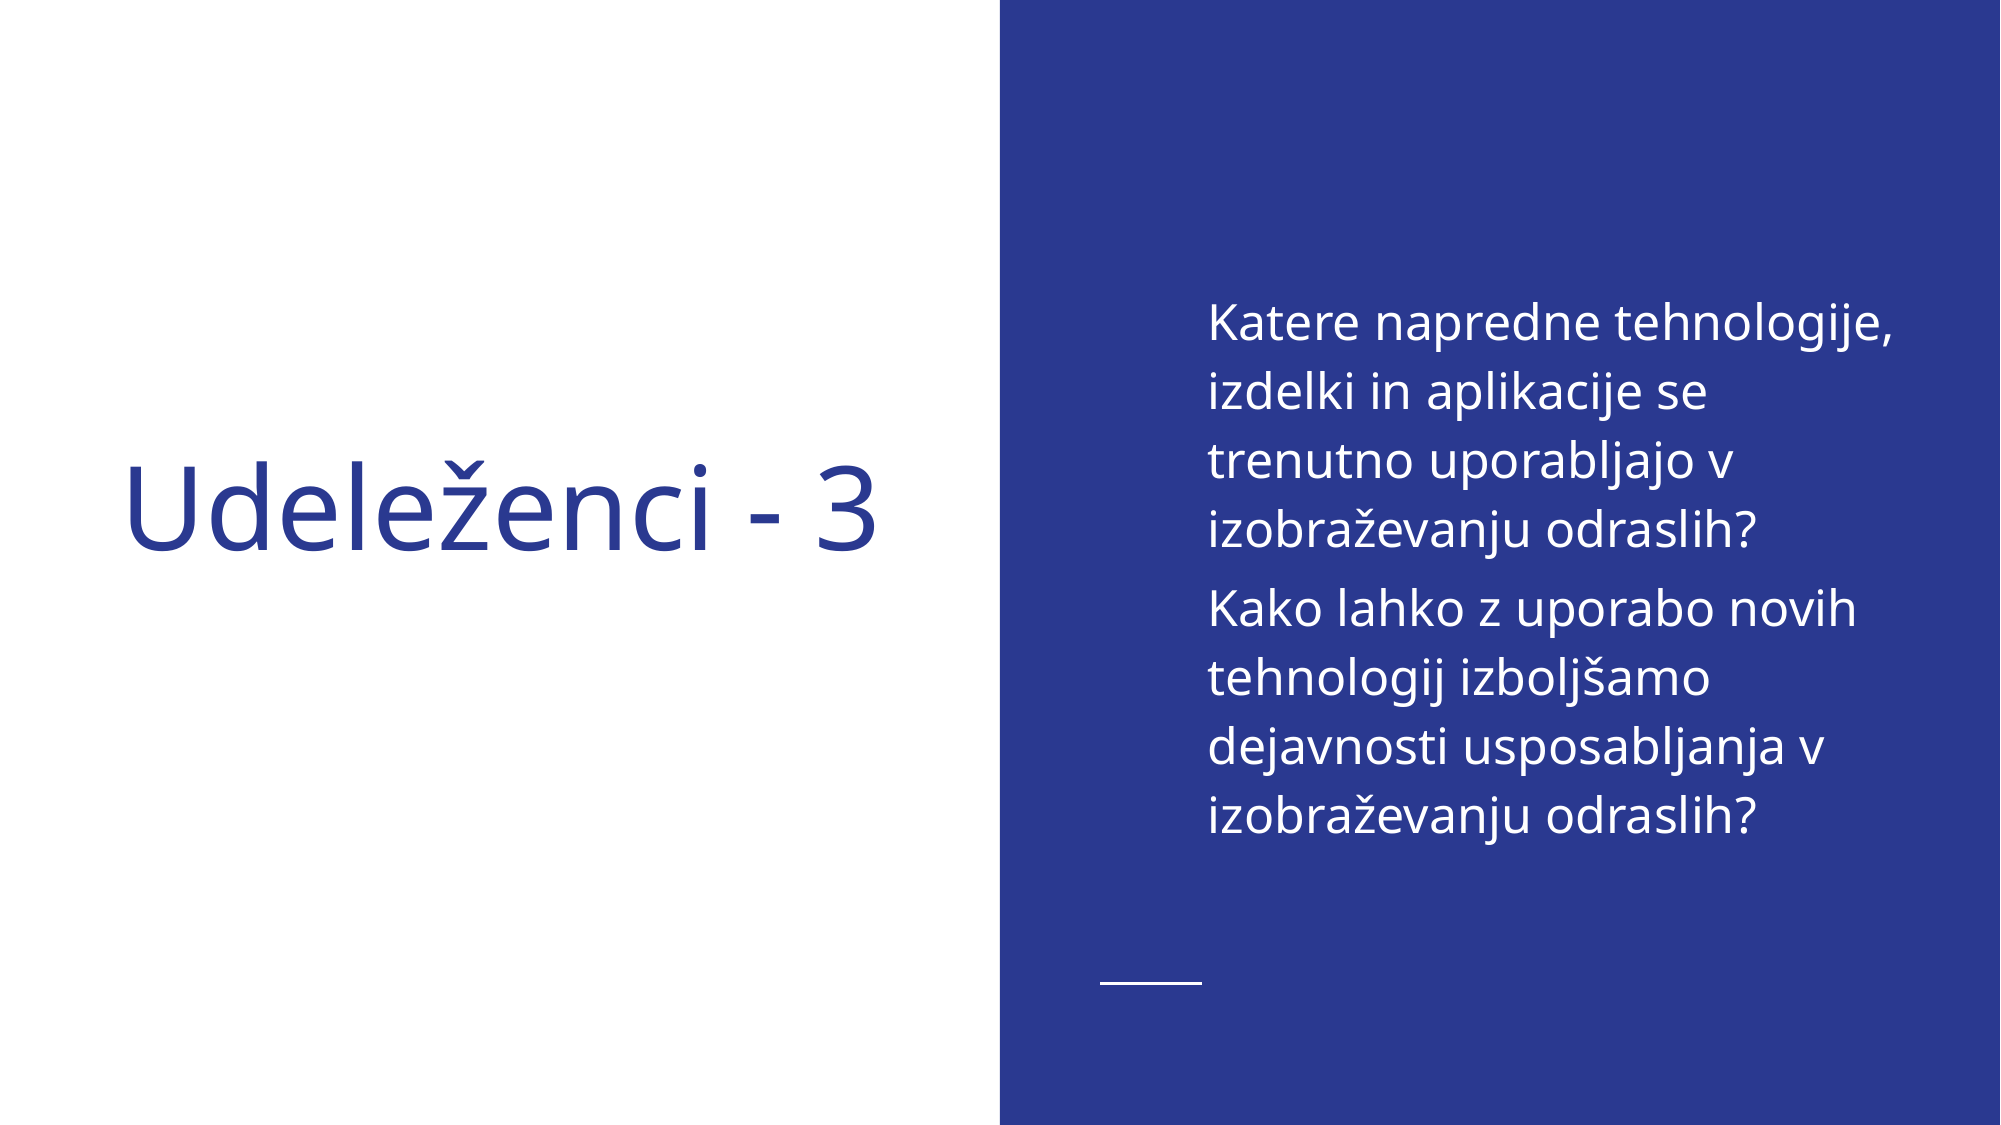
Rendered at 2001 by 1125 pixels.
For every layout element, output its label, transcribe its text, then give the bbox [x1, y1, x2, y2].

list Katere napredne tehnologije, izdelki in aplikacije se trenutno uporabljajo v izobraževanju odraslih? Kako lahko z uporabo novih tehnologij izboljšamo dejavnosti usposabljanja v izobraževanju odraslih? [1080, 158, 1920, 967]
title Udeleženci - 3 [58, 251, 943, 594]
